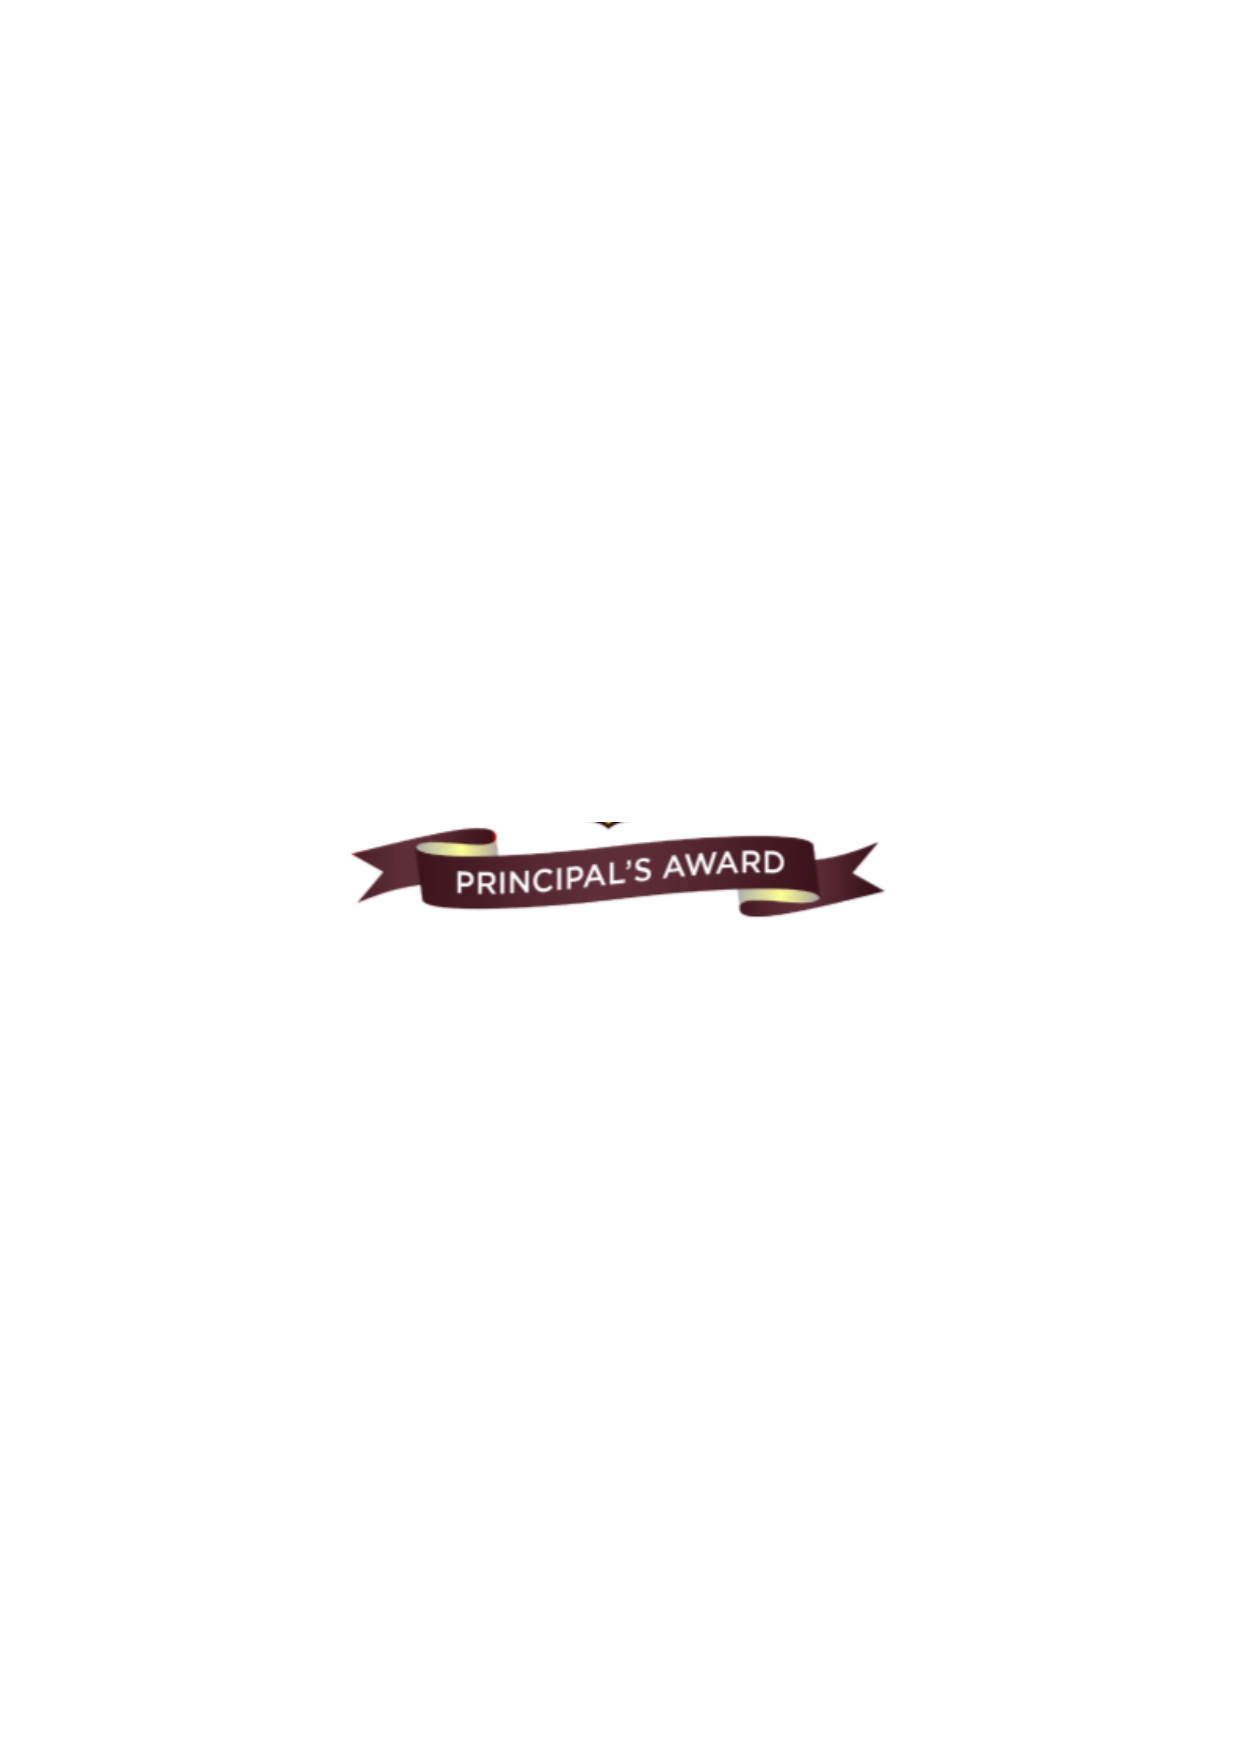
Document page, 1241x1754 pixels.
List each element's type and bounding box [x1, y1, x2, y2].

picture [351, 822, 890, 931]
